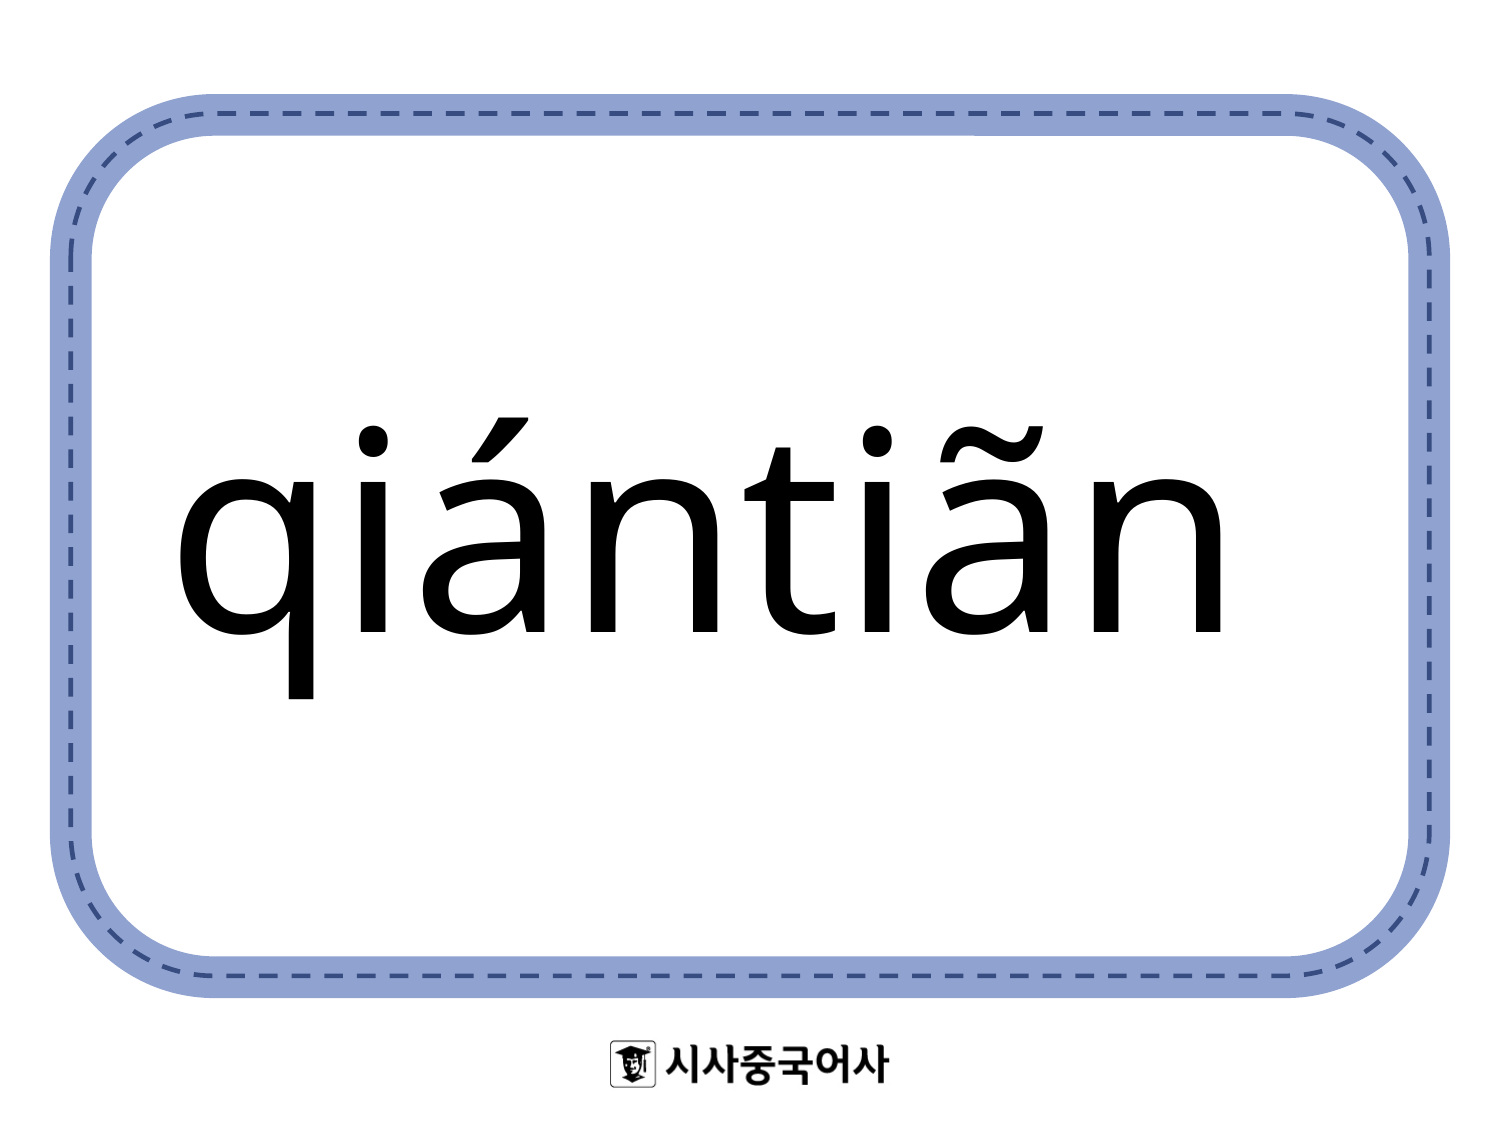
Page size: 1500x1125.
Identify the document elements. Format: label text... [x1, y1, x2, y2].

picture [602, 1034, 898, 1094]
text_box qiántiãn [145, 160, 1354, 824]
